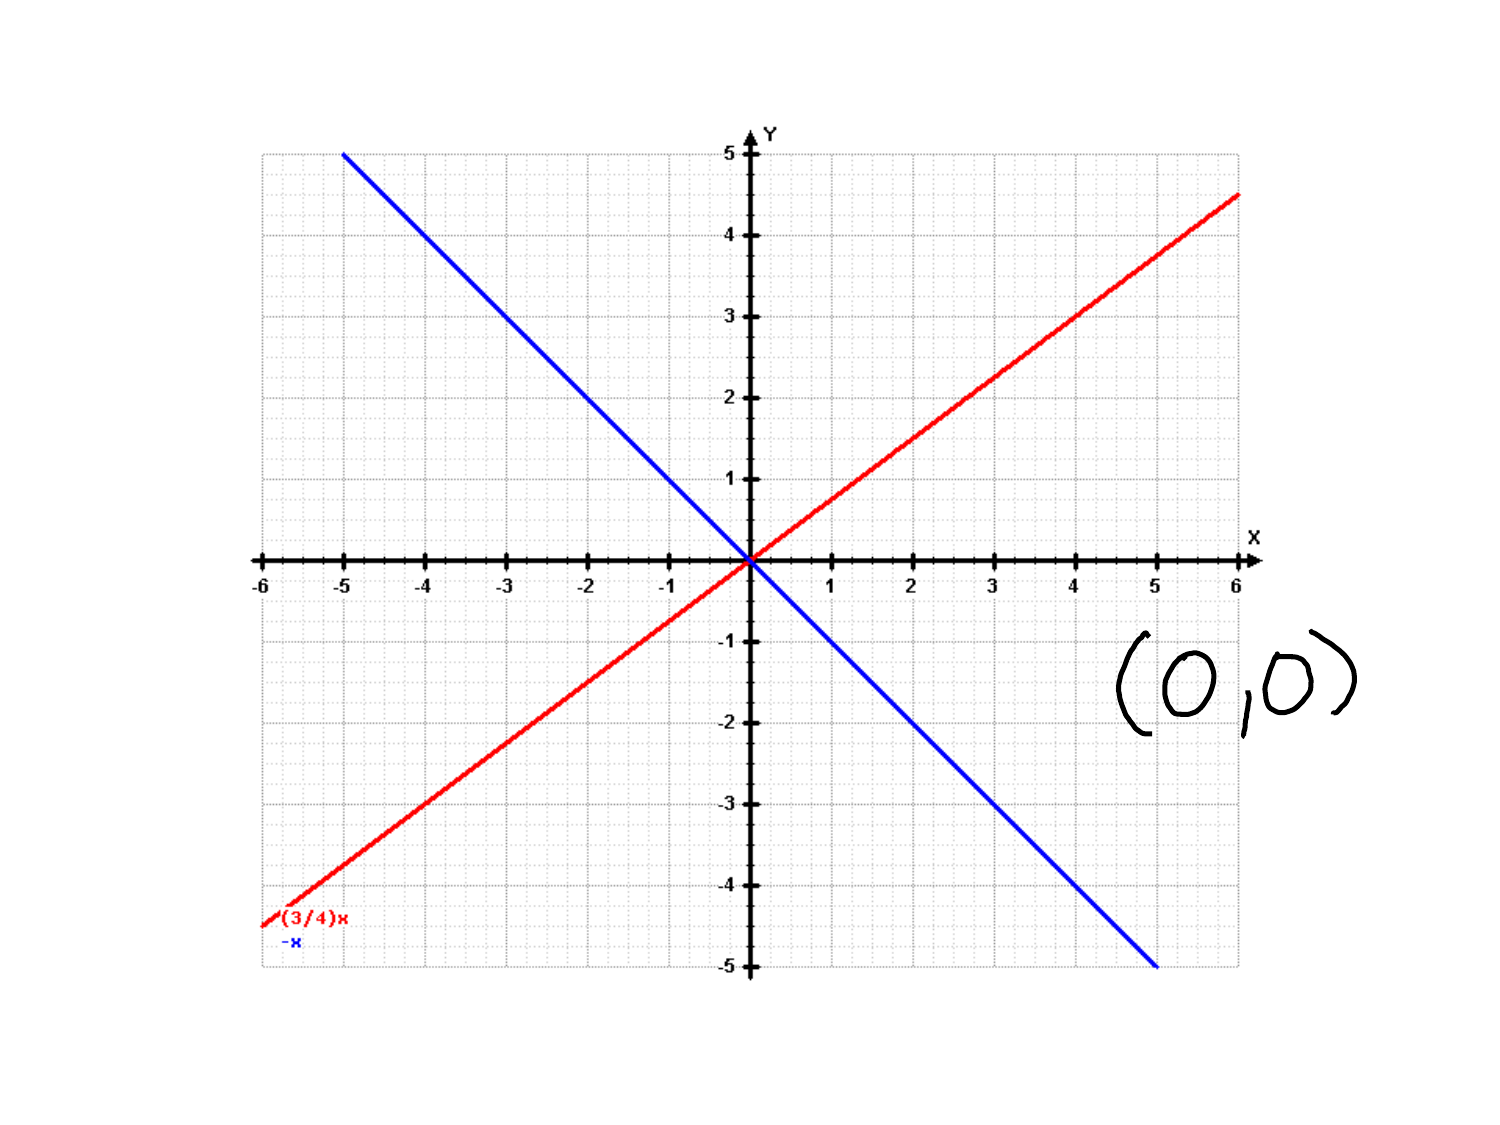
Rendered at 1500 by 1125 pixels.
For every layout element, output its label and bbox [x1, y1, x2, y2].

picture [226, 120, 1274, 1005]
text_box [1118, 631, 1355, 738]
